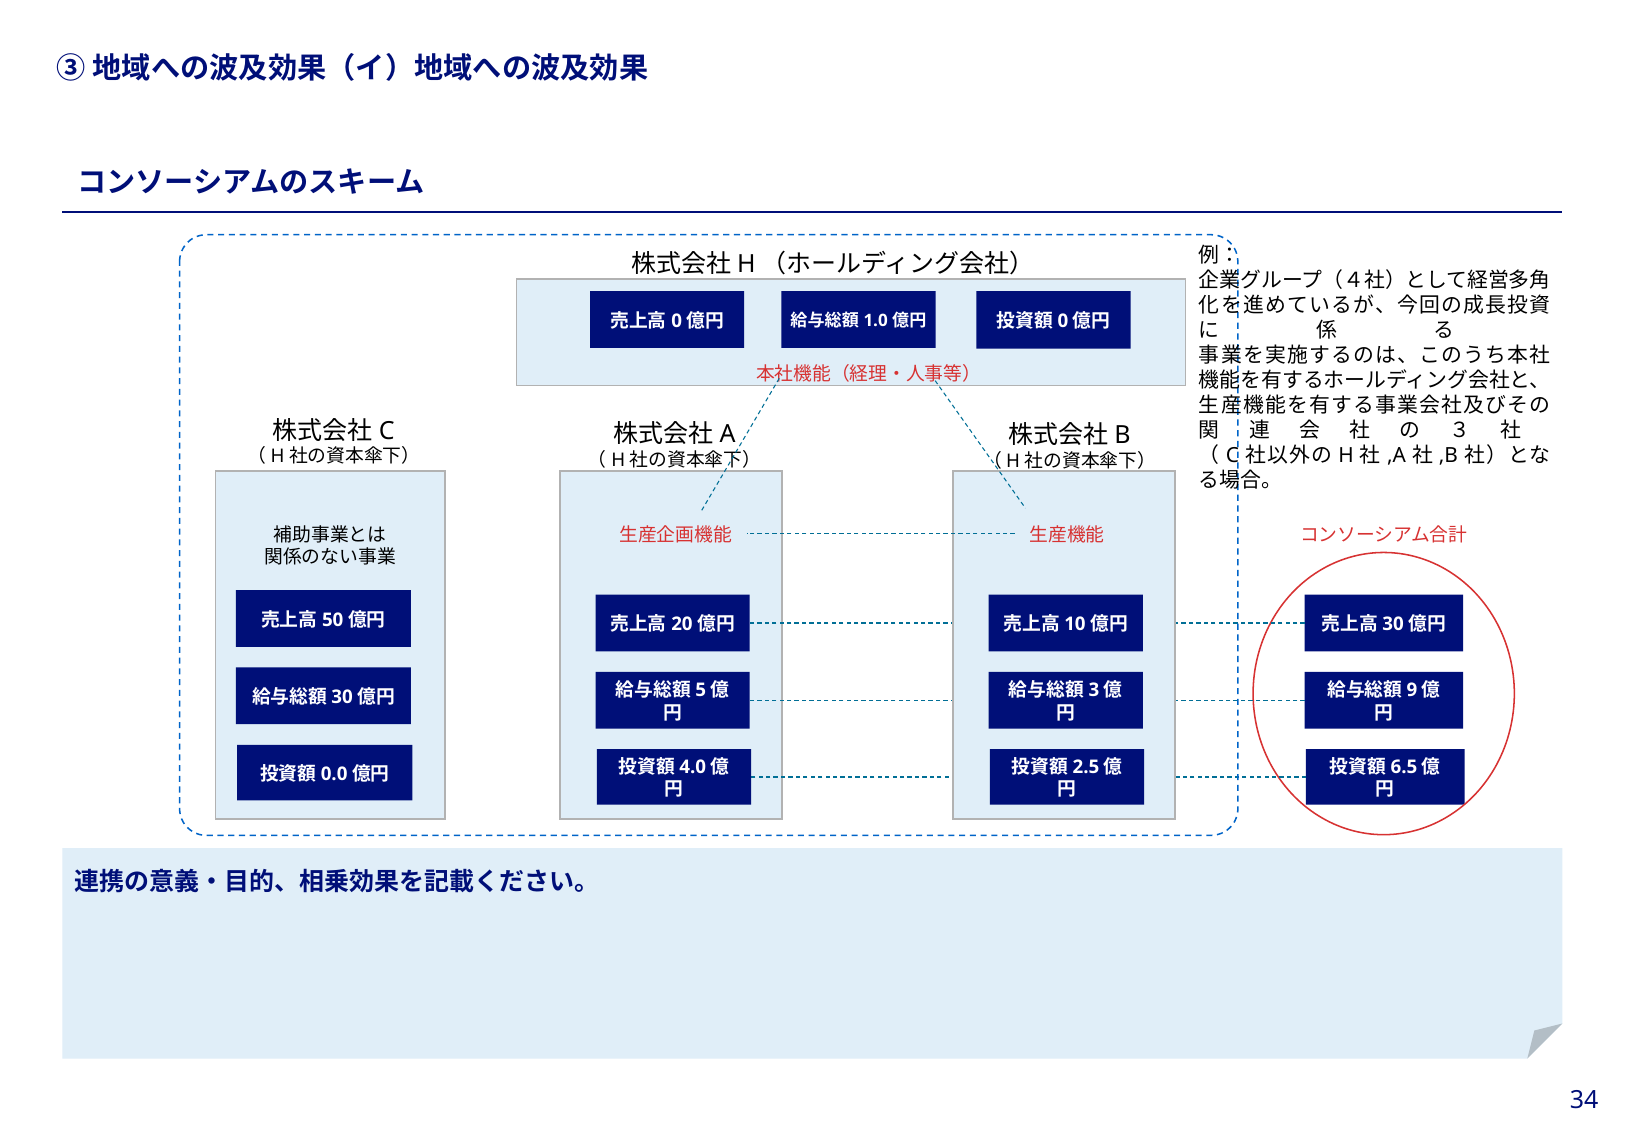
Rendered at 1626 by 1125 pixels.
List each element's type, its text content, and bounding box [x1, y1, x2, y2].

text_box [215, 471, 446, 819]
text_box 連携の意義・目的、相乗効果を記載ください。 [61, 847, 1564, 1060]
text_box 給与総額30億円 [235, 667, 411, 725]
text_box 株式会社B （H社の資本傘下） [1026, 411, 1171, 479]
text_box [179, 234, 1238, 836]
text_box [62, 149, 1563, 213]
text_box 売上高50億円 [235, 590, 411, 647]
text_box 補助事業とは 関係のない事業 [249, 514, 411, 575]
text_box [935, 380, 1026, 509]
text_box [1253, 552, 1515, 835]
list ③地域への波及効果（イ）地域への波及効果 [32, 42, 1592, 90]
text_box 株式会社A （H社の資本傘下） [573, 410, 701, 478]
text_box 投資額0.0億円 [237, 744, 413, 801]
text_box 本社機能（経理・人事等） [741, 354, 996, 392]
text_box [701, 376, 781, 511]
text_box 例： 企業グループ（４社）として経営多角化を進めているが、今回の成長投資に係る 事業を実施するのは、このうち本社機能を有するホールディング会社と、生産機能を有する事業会社及びその関連会社の３社 （C社以外のH社,A社,B社）となる場合。 [1184, 234, 1566, 499]
text_box コンソーシアム合計 [1285, 514, 1483, 553]
